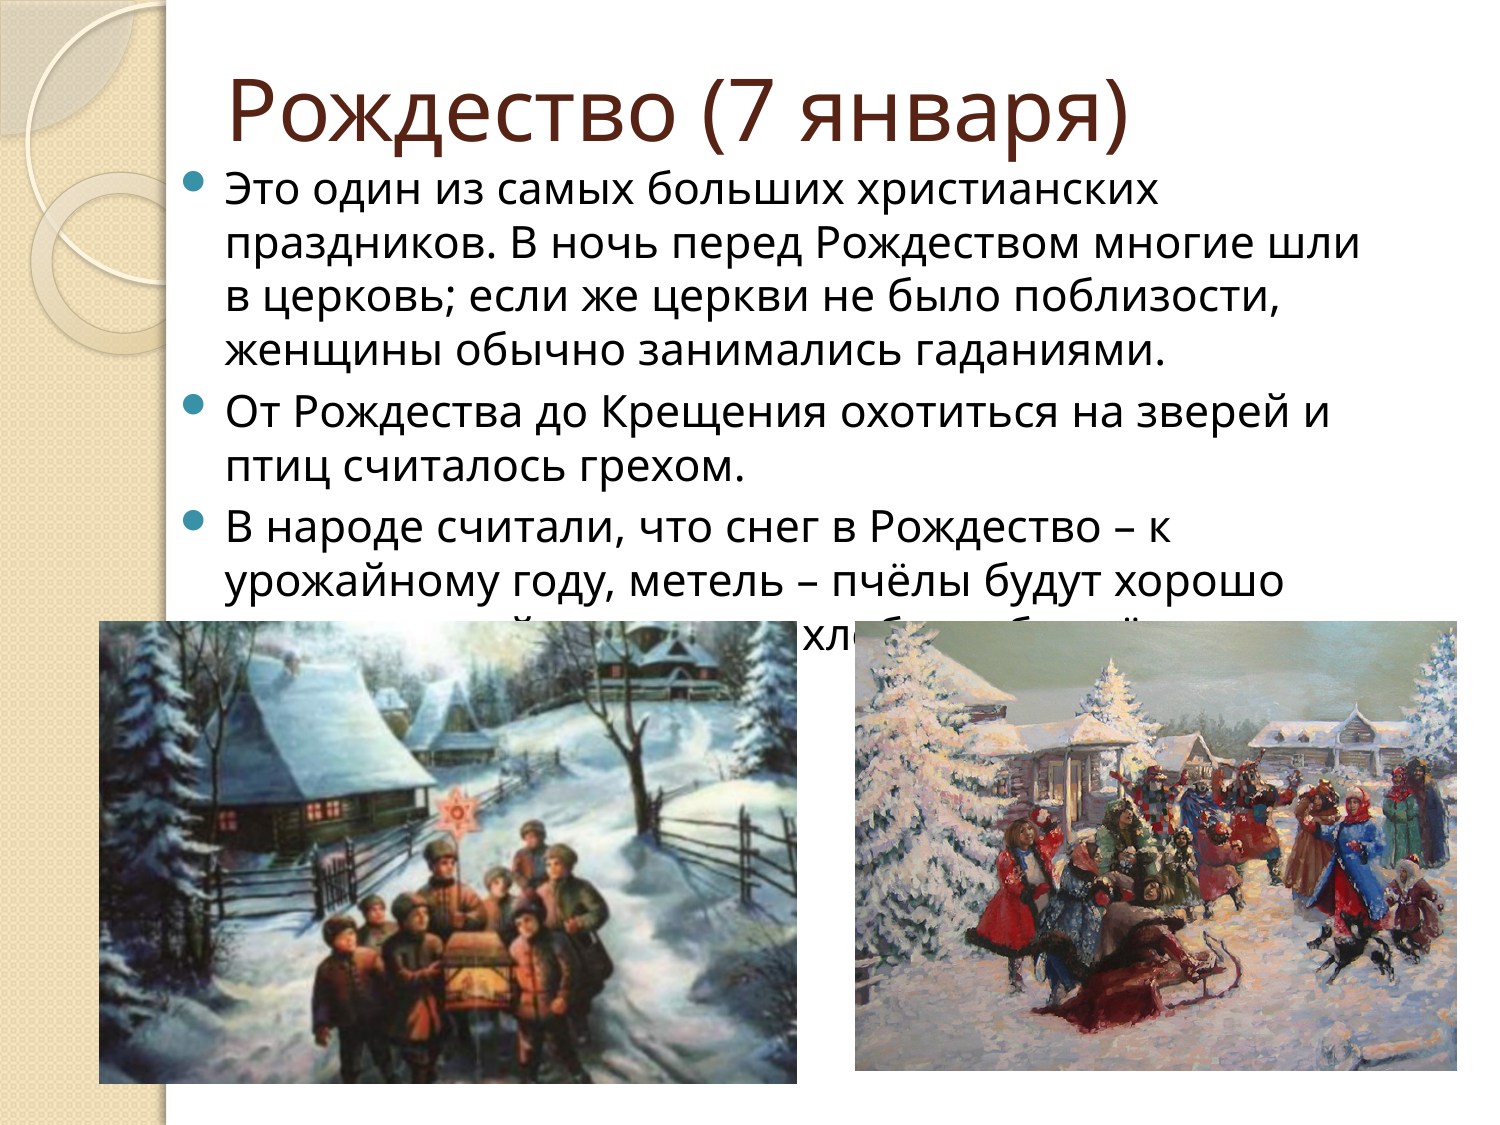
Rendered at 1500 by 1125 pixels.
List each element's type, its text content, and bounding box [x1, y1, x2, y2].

picture [855, 620, 1457, 1071]
title Рождество (7 января) [210, 46, 1441, 166]
picture [99, 620, 798, 1084]
list Это один из самых больших христианских праздников. В ночь перед Рождеством многие шли в церковь; если же церкви не было поблизости, женщины обычно занимались гаданиями. От Рождества до Крещения охотиться на зверей и птиц считалось грехом. В народе считали, что снег в Рождество – к урожайному году, метель – пчёлы будут хорошо роиться, иней – к урожаю хлеба, небо звёздное – к урожаю гороха. [152, 152, 1383, 736]
